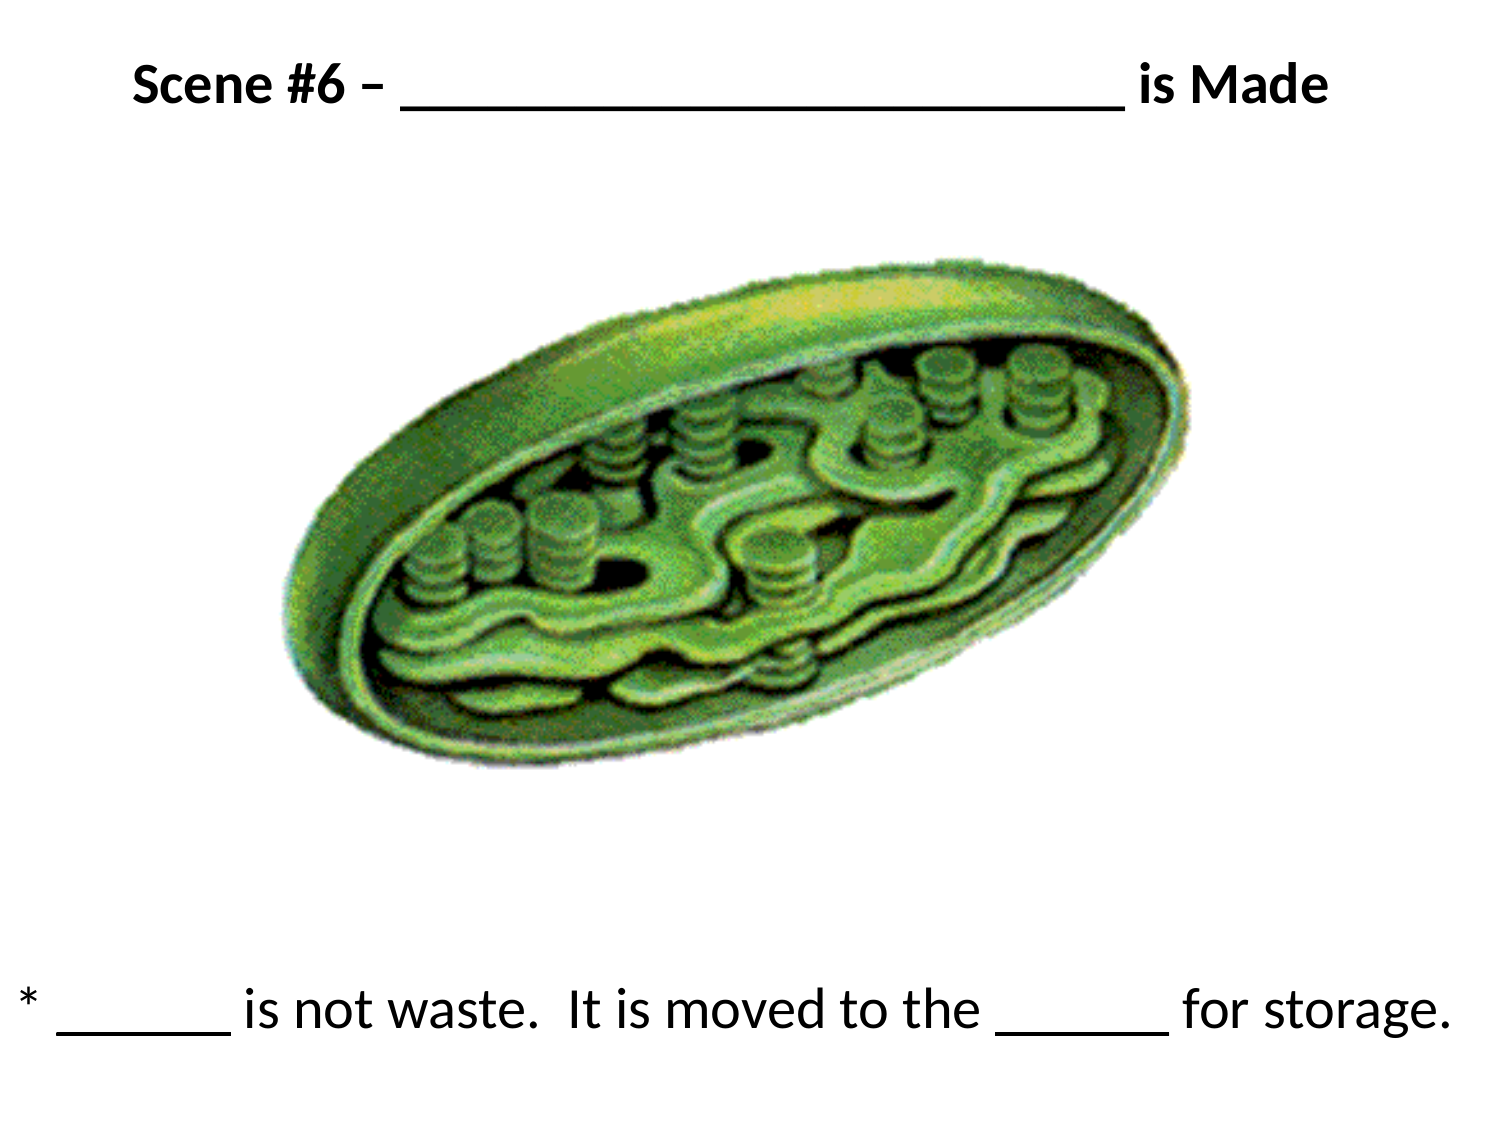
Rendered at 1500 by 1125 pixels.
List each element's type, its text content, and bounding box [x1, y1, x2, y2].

text_box Scene #6 – _________________________ is Made [37, 37, 1425, 123]
text_box * ______ is not waste. It is moved to the ______ for storage. [0, 962, 1500, 1048]
picture [274, 249, 1198, 776]
